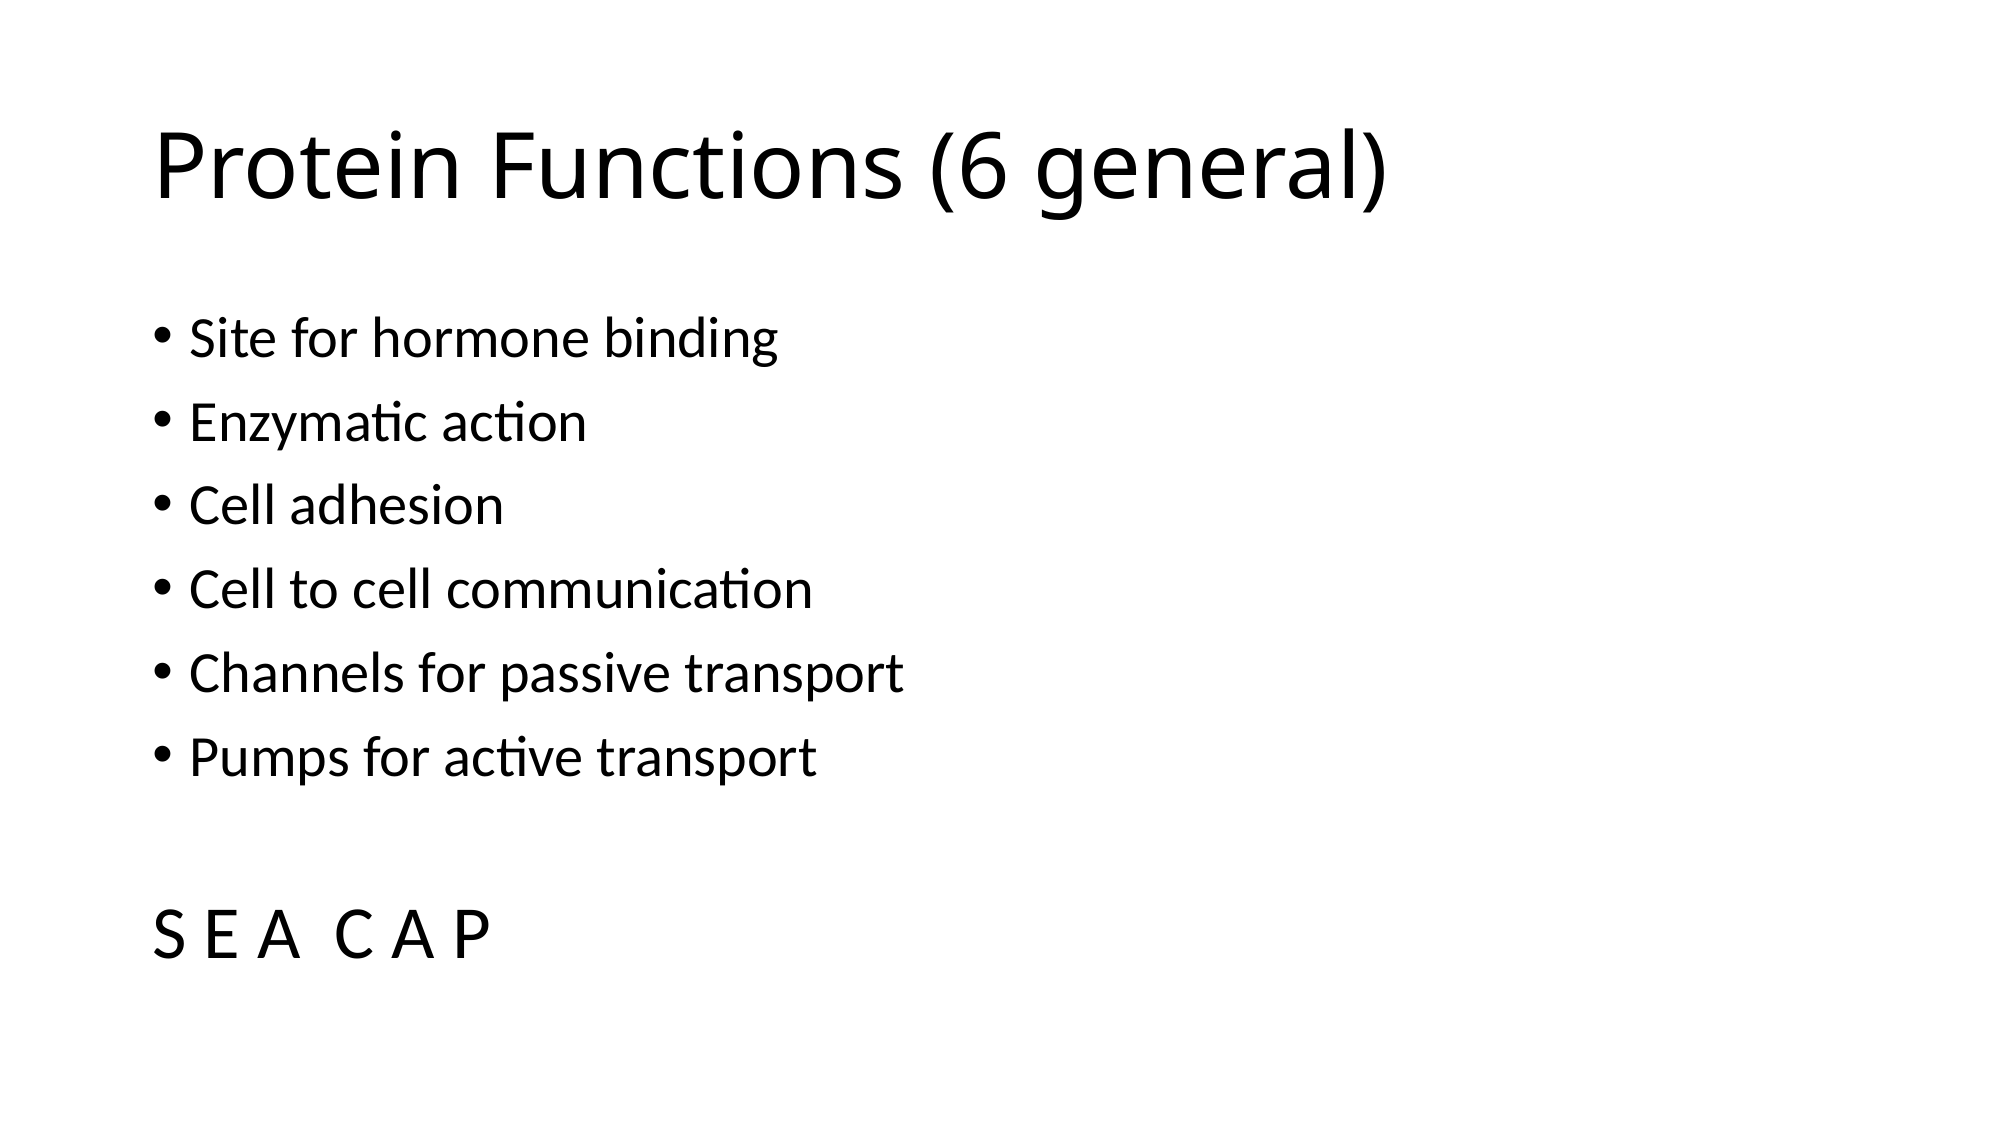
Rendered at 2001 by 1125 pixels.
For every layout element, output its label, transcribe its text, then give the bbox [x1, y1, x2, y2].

list Site for hormone binding Enzymatic action Cell adhesion Cell to cell communication Channels for passive transport Pumps for active transport S E A C A P [137, 299, 1863, 1014]
title Protein Functions (6 general) [137, 59, 1863, 278]
